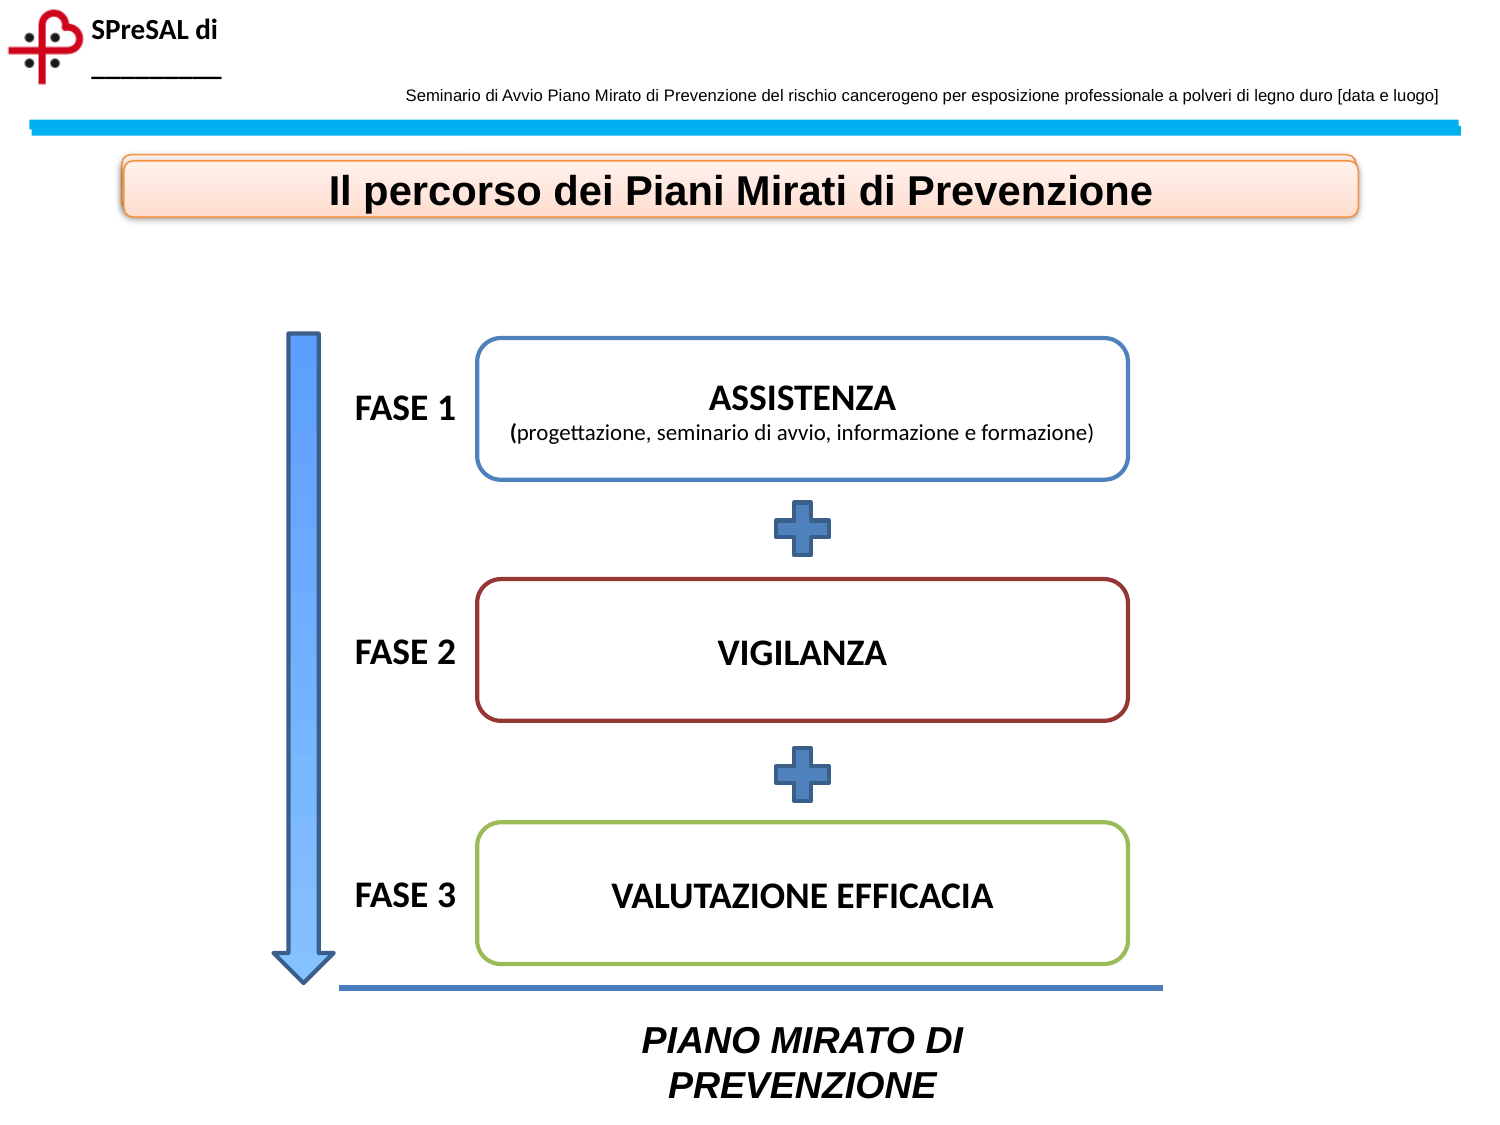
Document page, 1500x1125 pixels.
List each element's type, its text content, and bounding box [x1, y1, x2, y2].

text_box Il percorso dei Piani Mirati di Prevenzione [123, 160, 1360, 218]
text_box [31, 125, 1461, 136]
text_box [29, 119, 1459, 130]
picture [0, 0, 91, 100]
text_box PIANO MIRATO DI PREVENZIONE [499, 1005, 1106, 1117]
text_box [774, 746, 831, 803]
text_box FASE 3 [339, 862, 471, 923]
text_box [271, 331, 336, 986]
text_box Il percorso dei Piani Mirati di Prevenzione [121, 153, 1357, 164]
text_box VALUTAZIONE EFFICACIA [475, 820, 1131, 967]
text_box SPreSAL di _________ [95, 3, 254, 89]
text_box [774, 500, 831, 557]
text_box Seminario di Avvio Piano Mirato di Prevenzione del rischio cancerogeno per esposizione professionale a polveri di legno duro [data e luogo] [384, 77, 1463, 113]
text_box FASE 1 [339, 375, 471, 435]
text_box VIGILANZA [475, 576, 1131, 723]
text_box ASSISTENZA (progettazione, seminario di avvio, informazione e formazione) [475, 335, 1131, 482]
text_box FASE 2 [339, 619, 471, 680]
